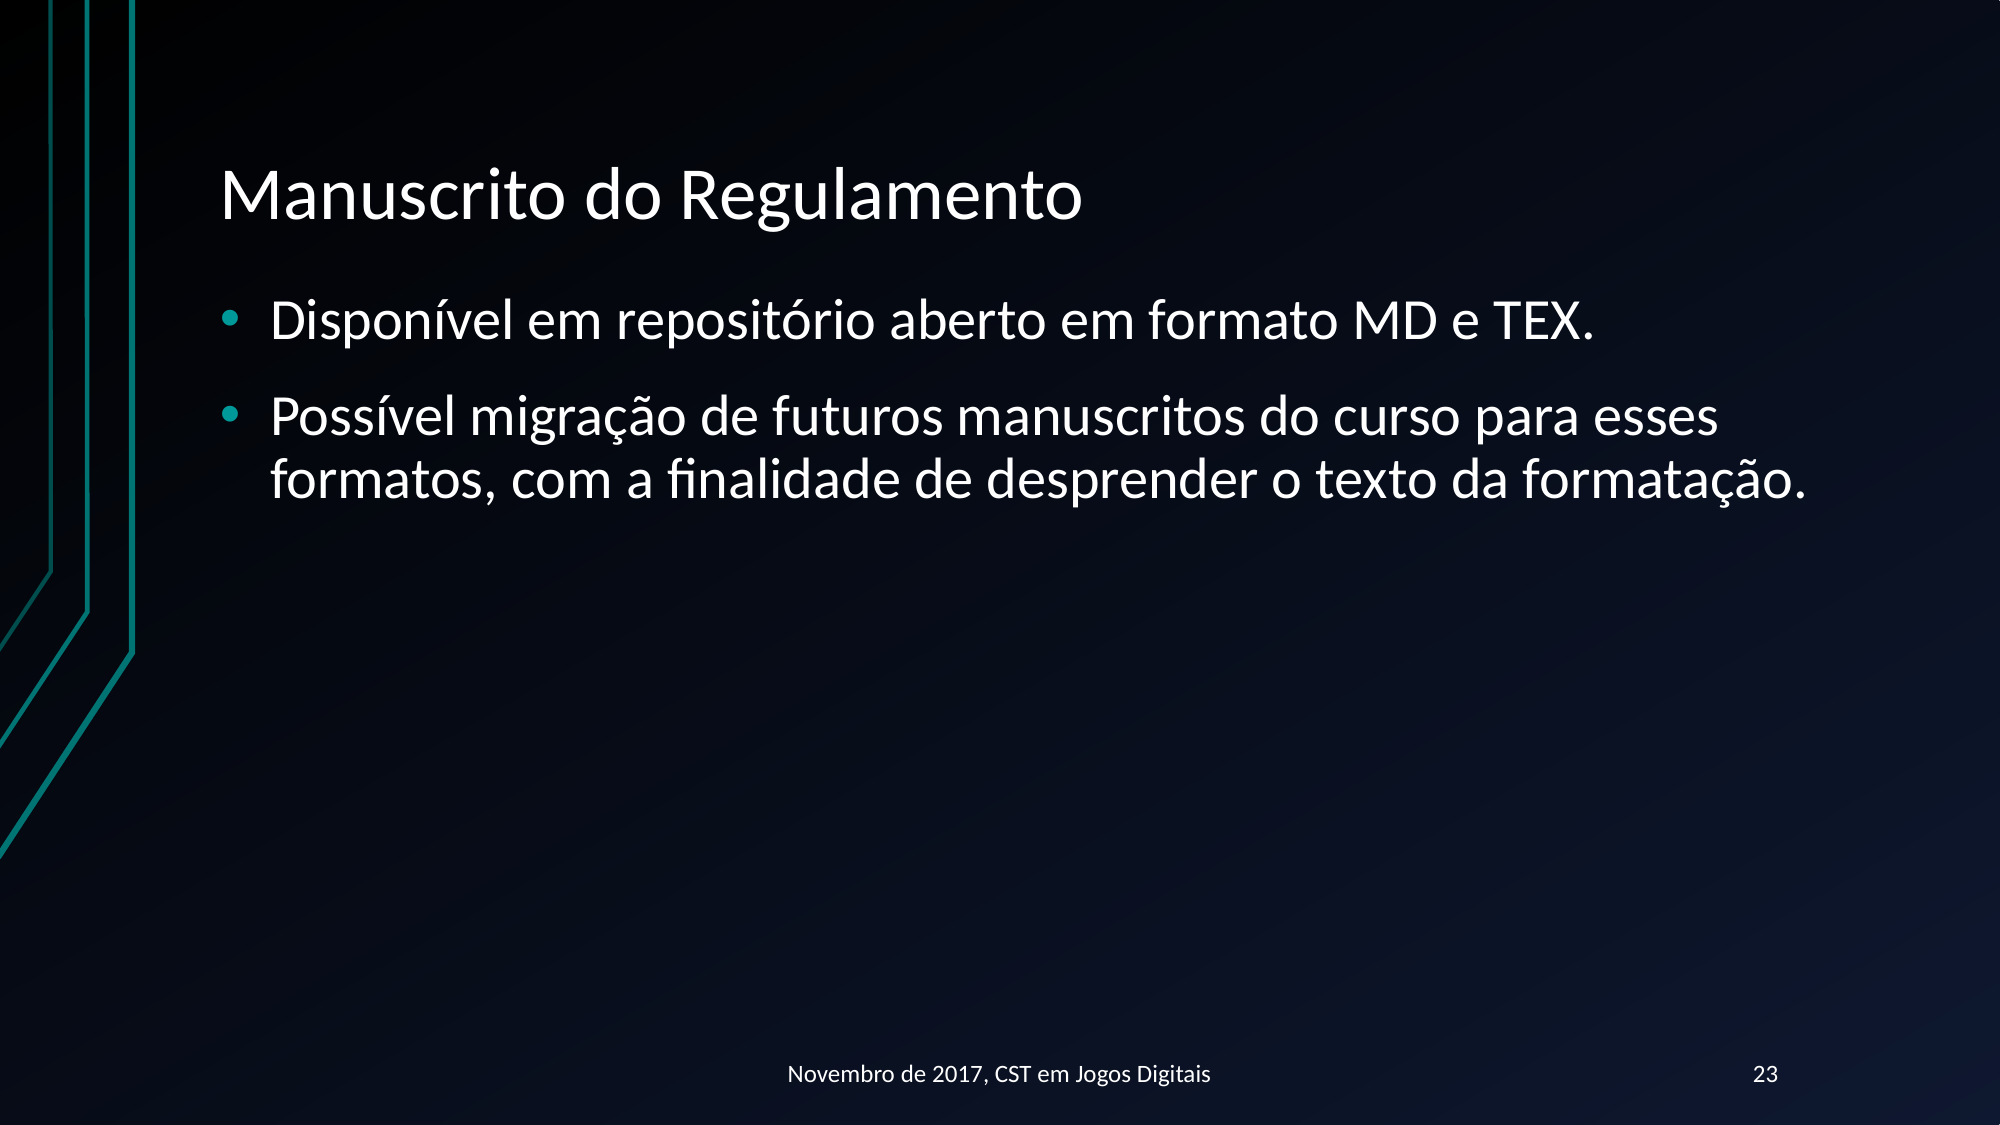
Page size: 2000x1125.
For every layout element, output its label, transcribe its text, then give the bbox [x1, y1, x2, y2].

title Manuscrito do Regulamento [199, 45, 1900, 246]
slide_number 23 [1732, 1042, 1900, 1103]
list Disponível em repositório aberto em formato MD e TEX. Possível migração de futuros manuscritos do curso para esses formatos, com a finalidade de desprender o texto da formatação. [199, 279, 1900, 1012]
footer Novembro de 2017, CST em Jogos Digitais [566, 1042, 1433, 1103]
